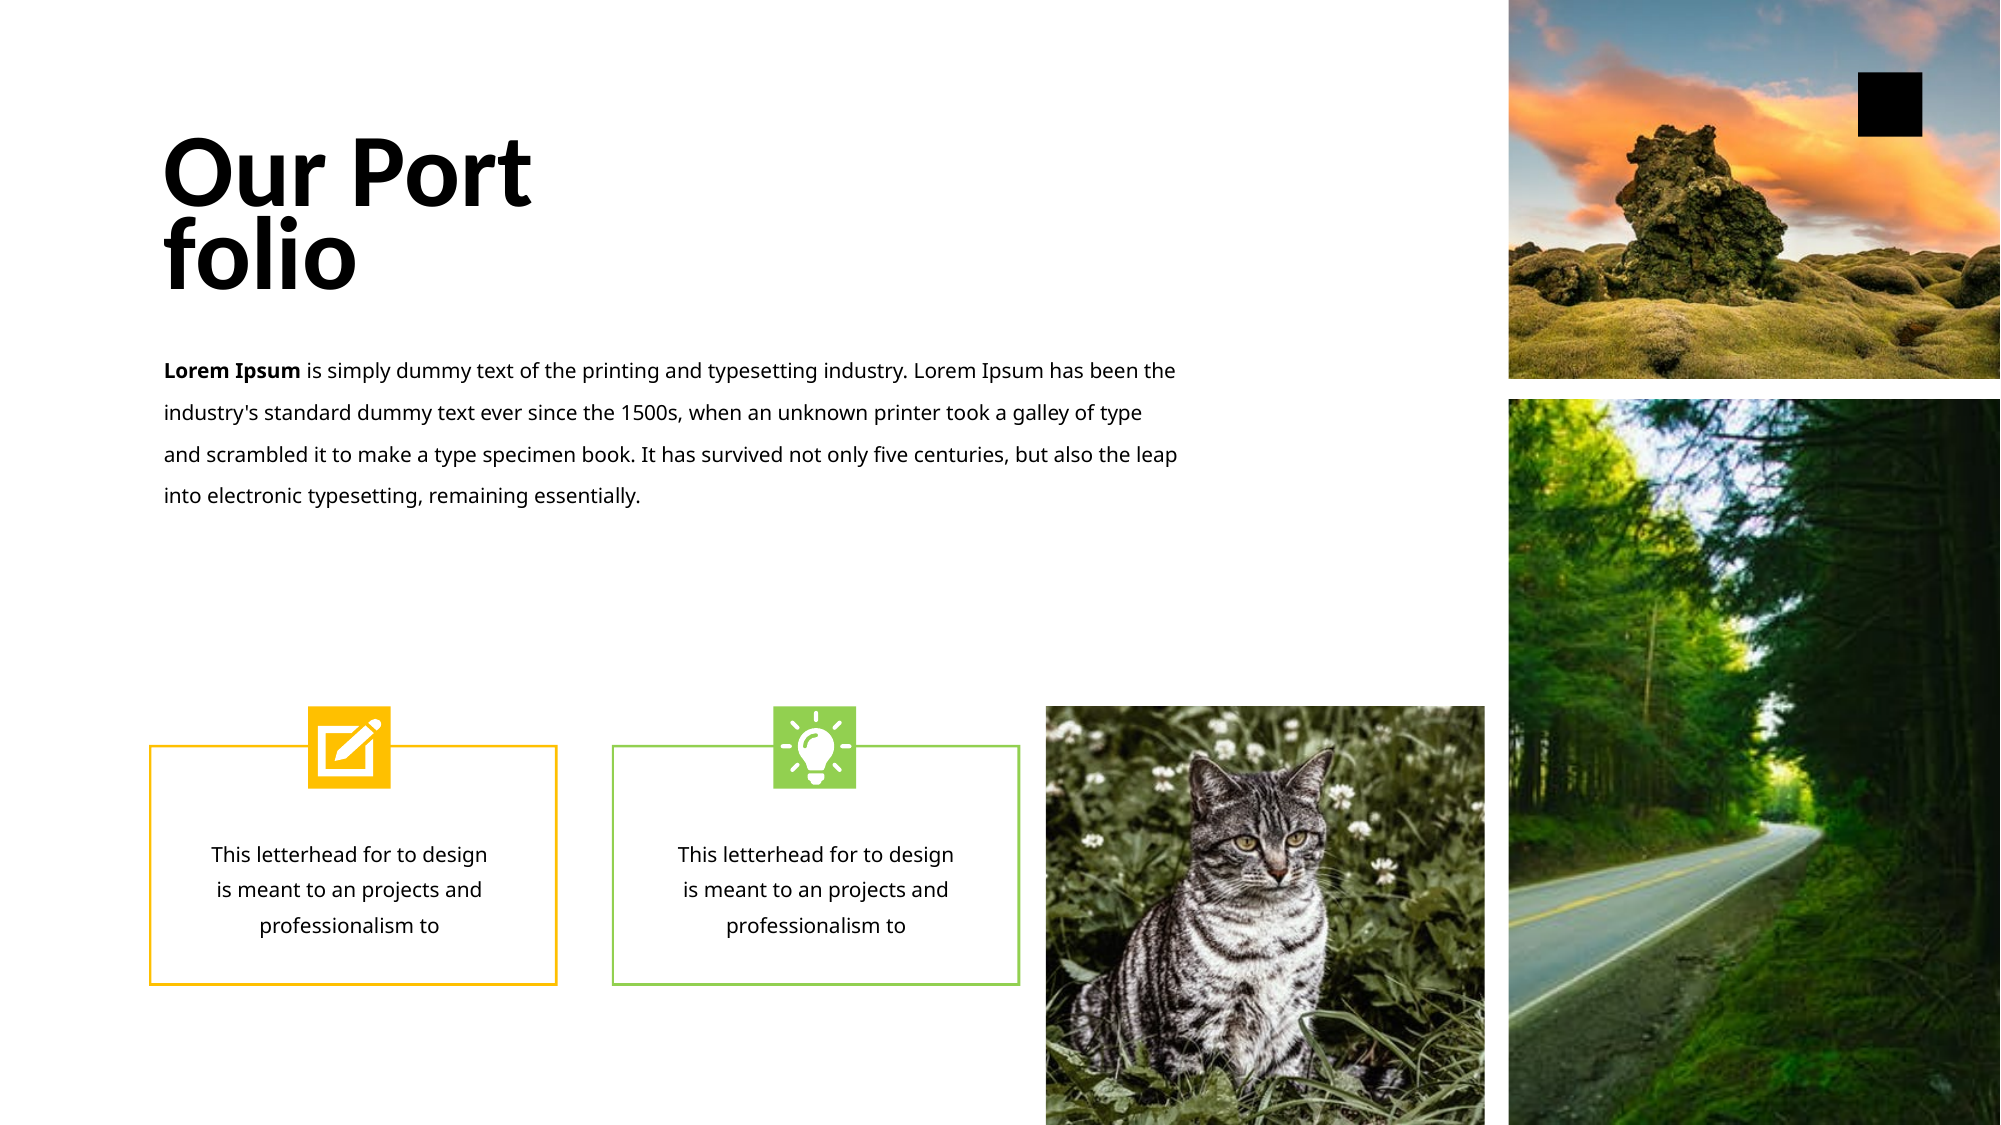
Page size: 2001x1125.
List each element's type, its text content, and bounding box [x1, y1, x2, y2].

text_box Our Port folio [149, 136, 577, 318]
picture [1508, 399, 2000, 1125]
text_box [149, 706, 558, 987]
text_box Lorem Ipsum is simply dummy text of the printing and typesetting industry. Lorem Ipsum has been the industry's standard dummy text ever since the 1500s, when an unknown printer took a galley of type and scrambled it to make a type specimen book. It has survived not only five centuries, but also the leap into electronic typesetting, remaining essentially. [149, 334, 1193, 516]
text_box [611, 706, 1021, 987]
picture [1508, 0, 2000, 379]
picture [1045, 706, 1485, 1125]
